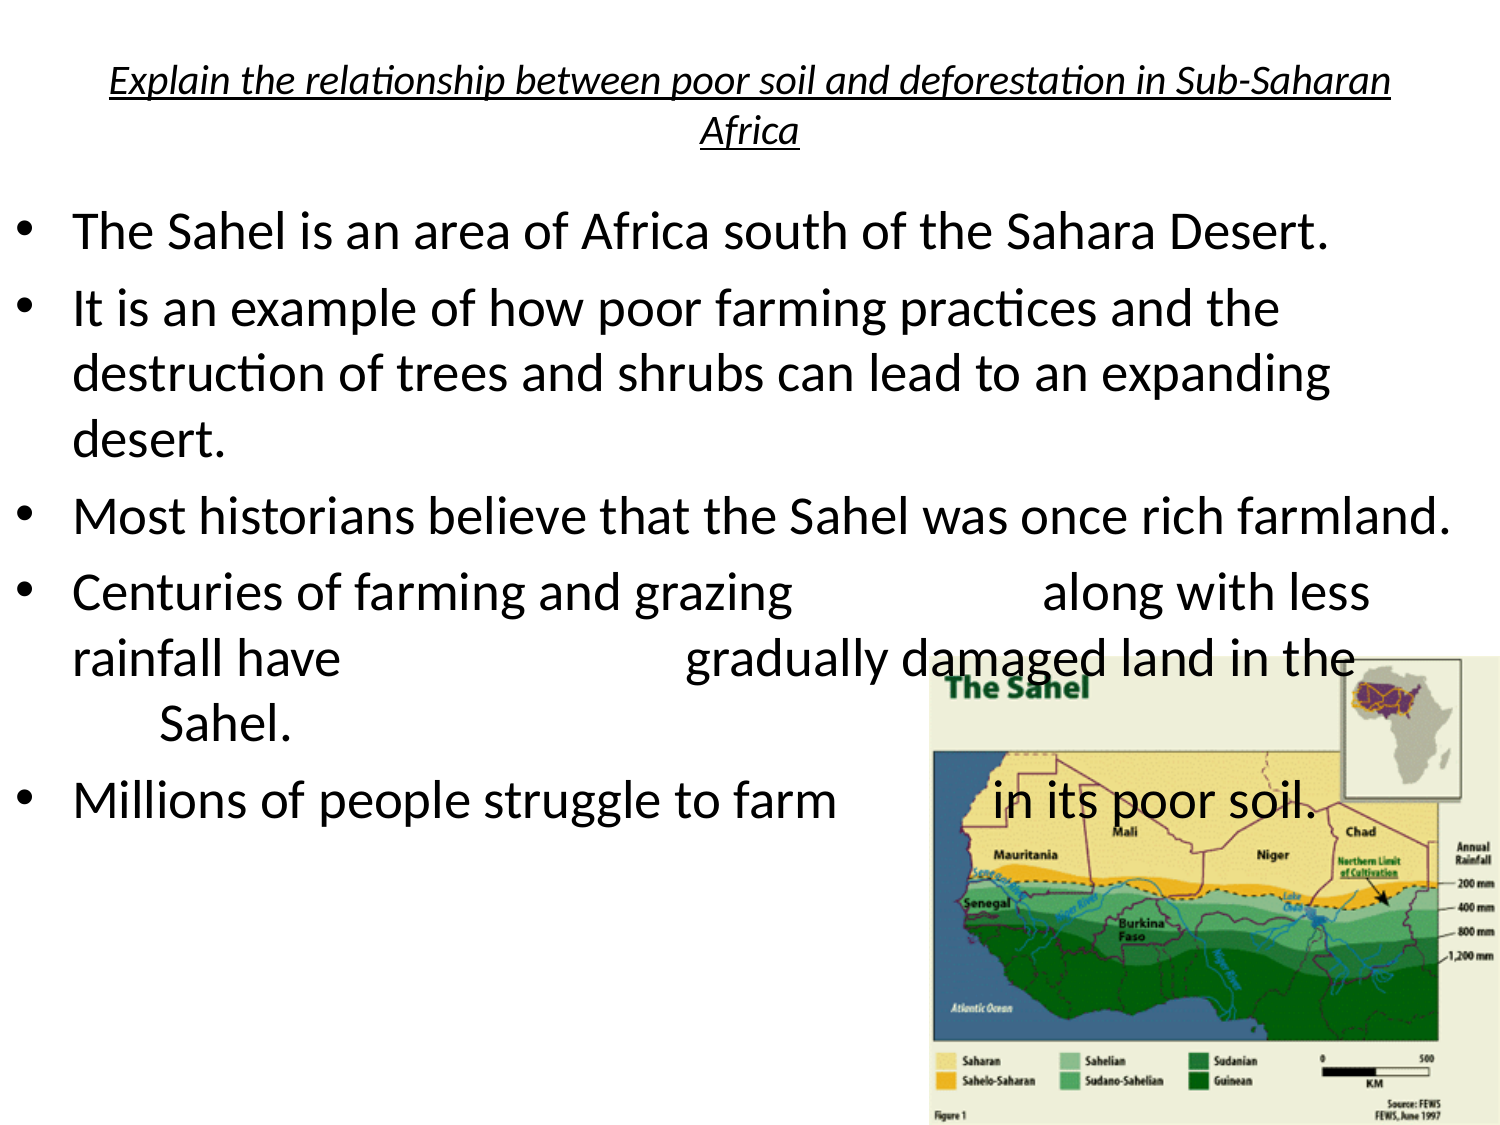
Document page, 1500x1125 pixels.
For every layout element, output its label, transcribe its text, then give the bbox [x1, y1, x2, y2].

picture [929, 655, 1500, 1125]
list The Sahel is an area of Africa south of the Sahara Desert. It is an example of how poor farming practices and the destruction of trees and shrubs can lead to an expanding desert. Most historians believe that the Sahel was once rich farmland. Centuries of farming and grazing along with less rainfall have gradually damaged land in the Sahel. Millions of people struggle to farm in its poor soil. [0, 187, 1500, 930]
title Explain the relationship between poor soil and deforestation in Sub-Saharan Africa [75, 45, 1425, 187]
